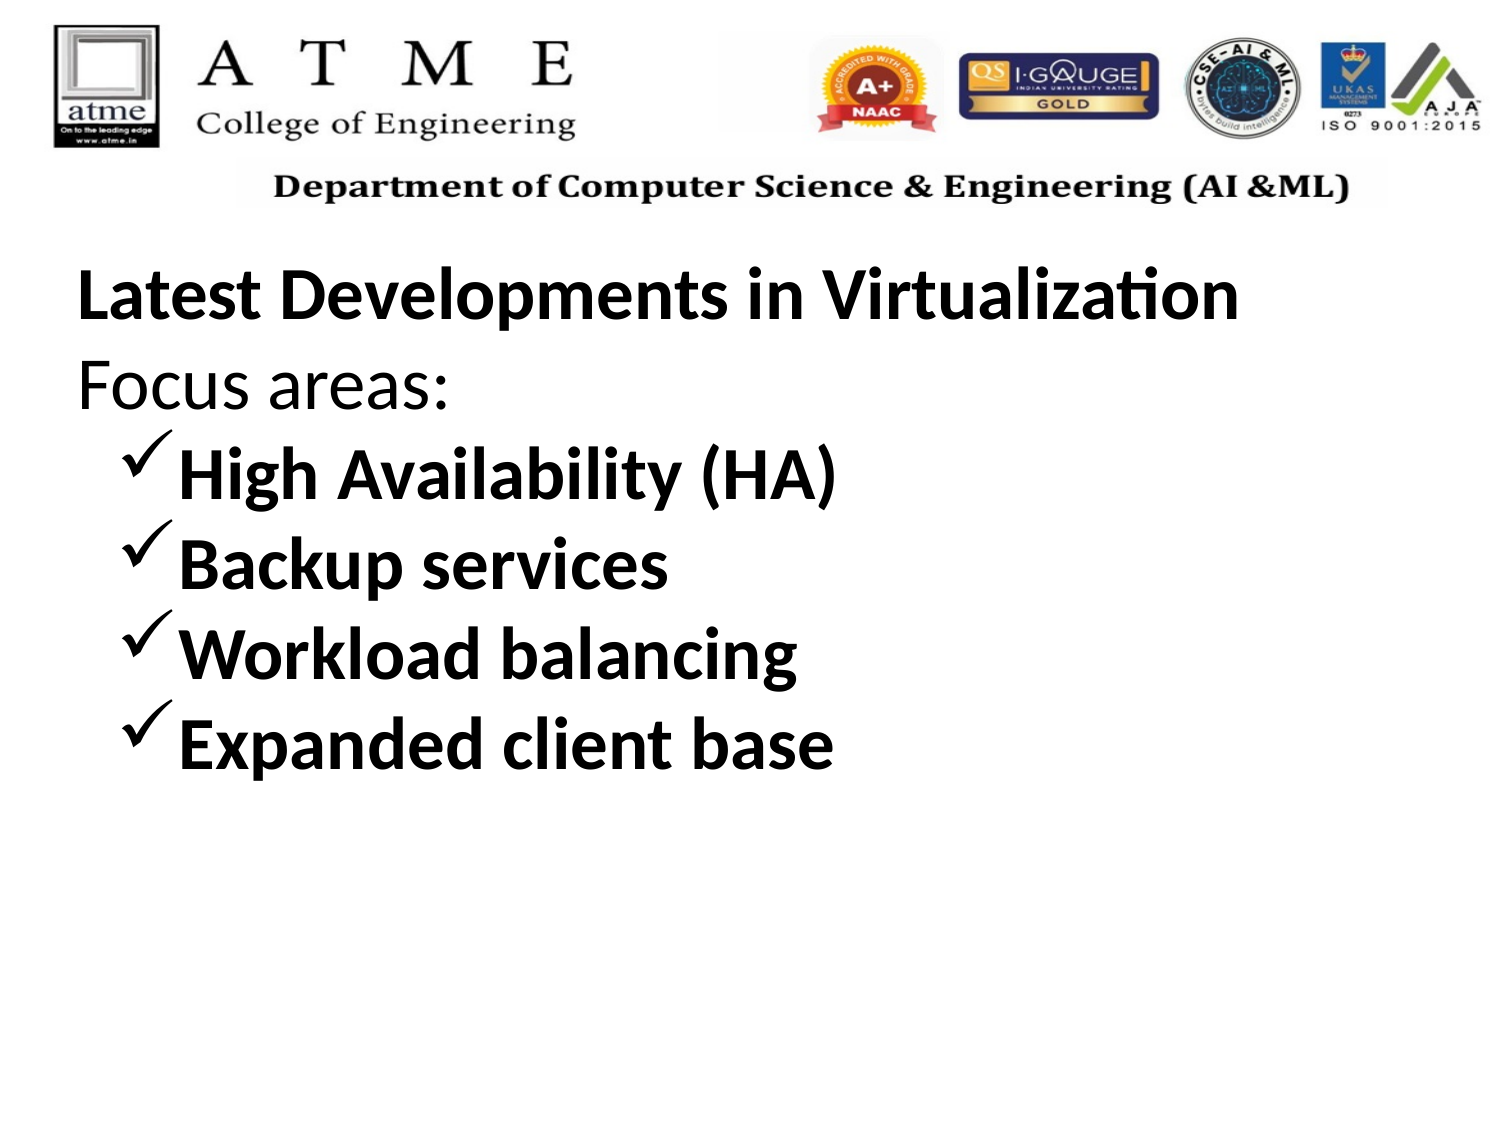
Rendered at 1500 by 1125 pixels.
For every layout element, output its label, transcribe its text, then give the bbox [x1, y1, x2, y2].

text_box Latest Developments in Virtualization Focus areas: High Availability (HA) Backup services Workload balancing Expanded client base [62, 237, 1463, 793]
picture [24, 0, 1500, 226]
